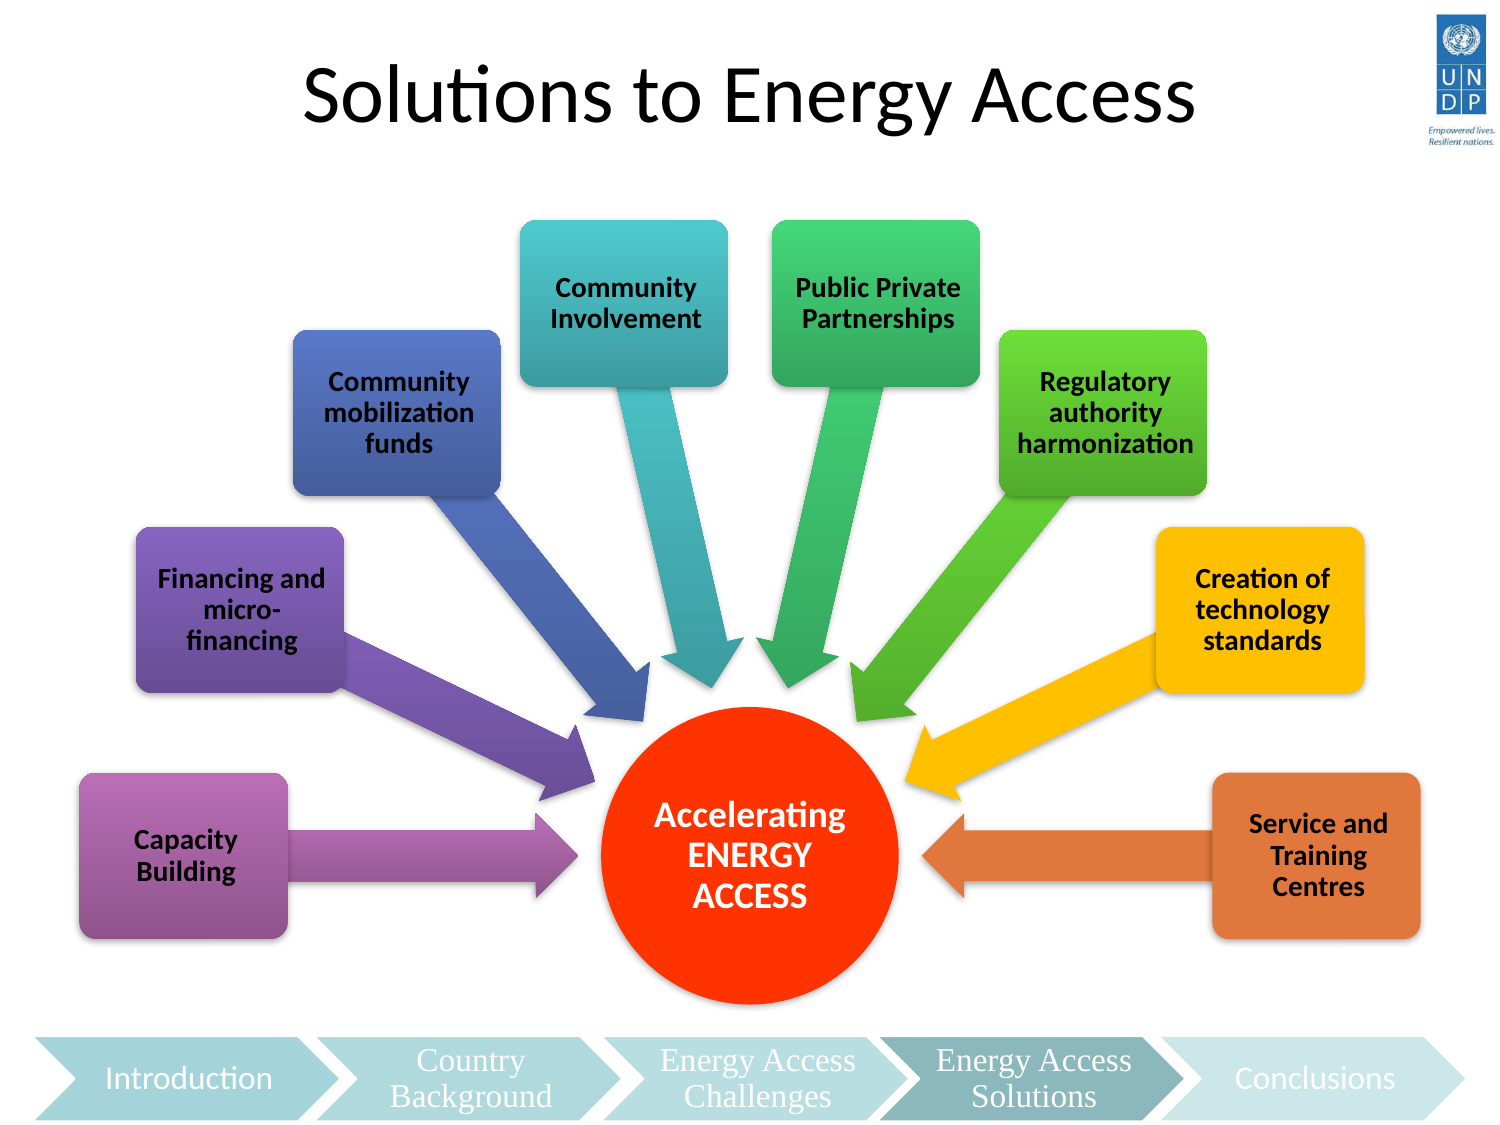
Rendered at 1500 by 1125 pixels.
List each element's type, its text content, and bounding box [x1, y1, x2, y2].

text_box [29, 1034, 1470, 1123]
picture [1425, 12, 1500, 149]
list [29, 219, 1471, 1006]
title Solutions to Energy Access [75, 0, 1425, 183]
